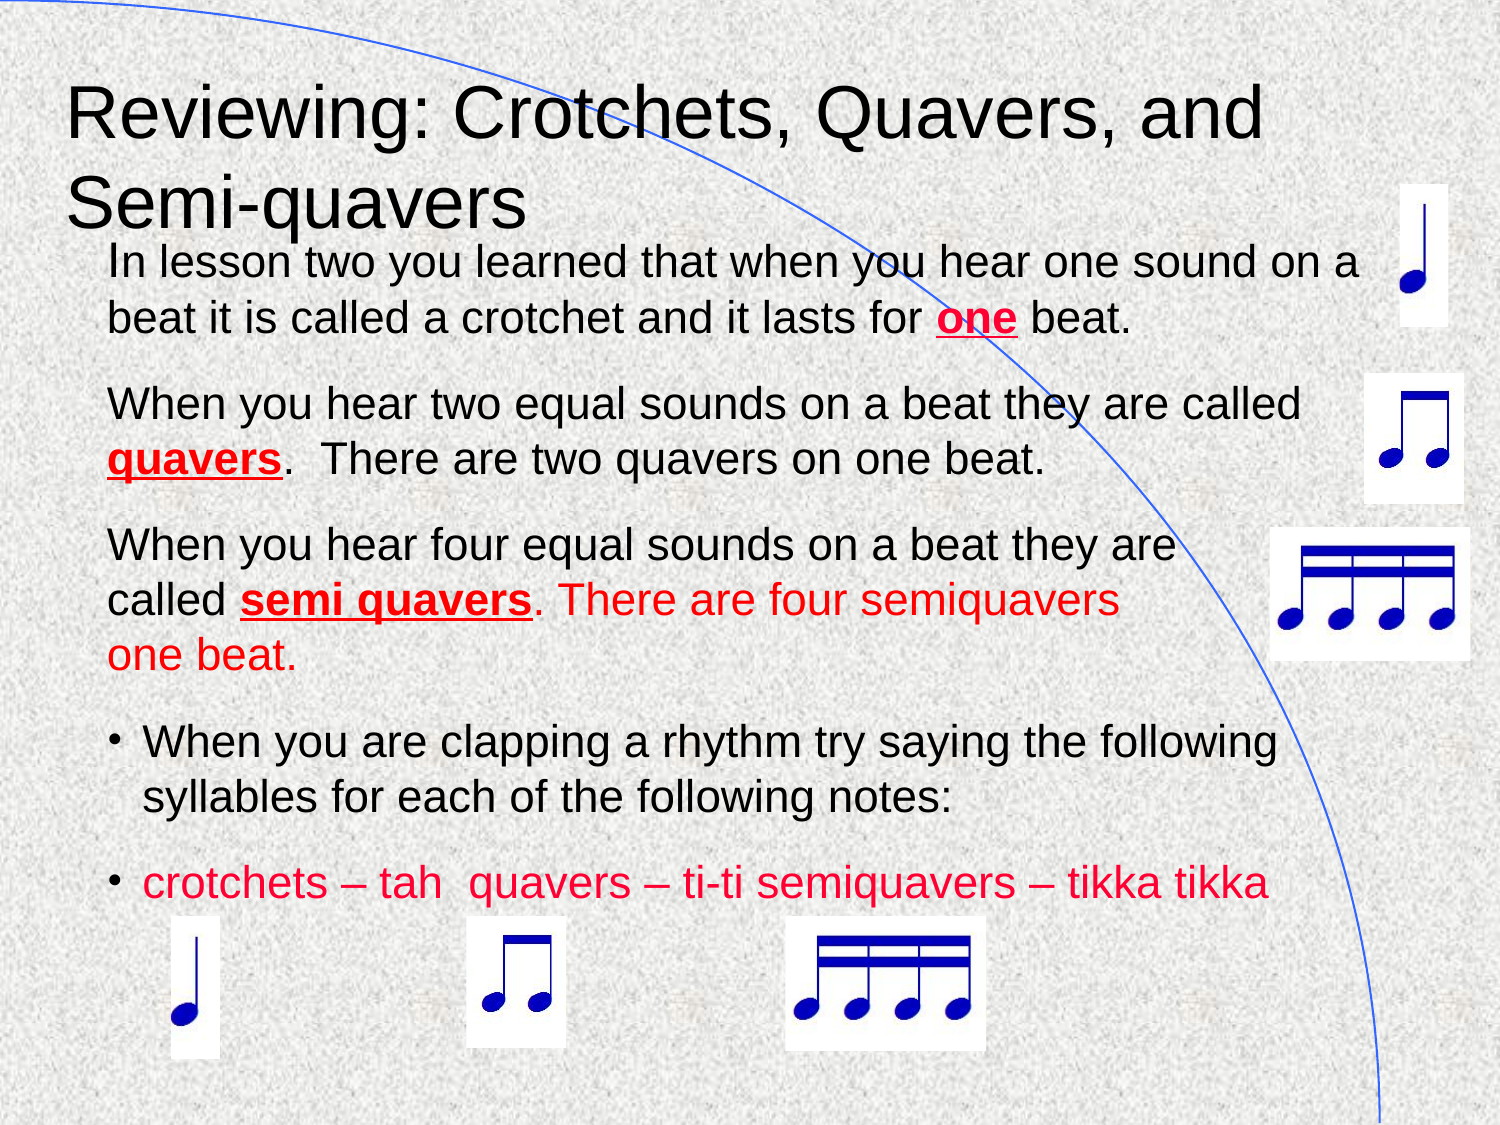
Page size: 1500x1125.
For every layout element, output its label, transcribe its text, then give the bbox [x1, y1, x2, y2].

text_box In lesson two you learned that when you hear one sound on a beat it is called a crotchet and it lasts for one beat. When you hear two equal sounds on a beat they are called quavers. There are two quavers on one beat. When you hear four equal sounds on a beat they are called semi quavers. There are four semiquavers on one beat. When you are clapping a rhythm try saying the following syllables for each of the following notes: crotchets – tah quavers – ti-ti semiquavers – tikka tikka [92, 219, 1418, 916]
title Reviewing: Crotchets, Quavers, and Semi-quavers [49, 69, 1463, 237]
picture [0, 0, 1500, 1125]
